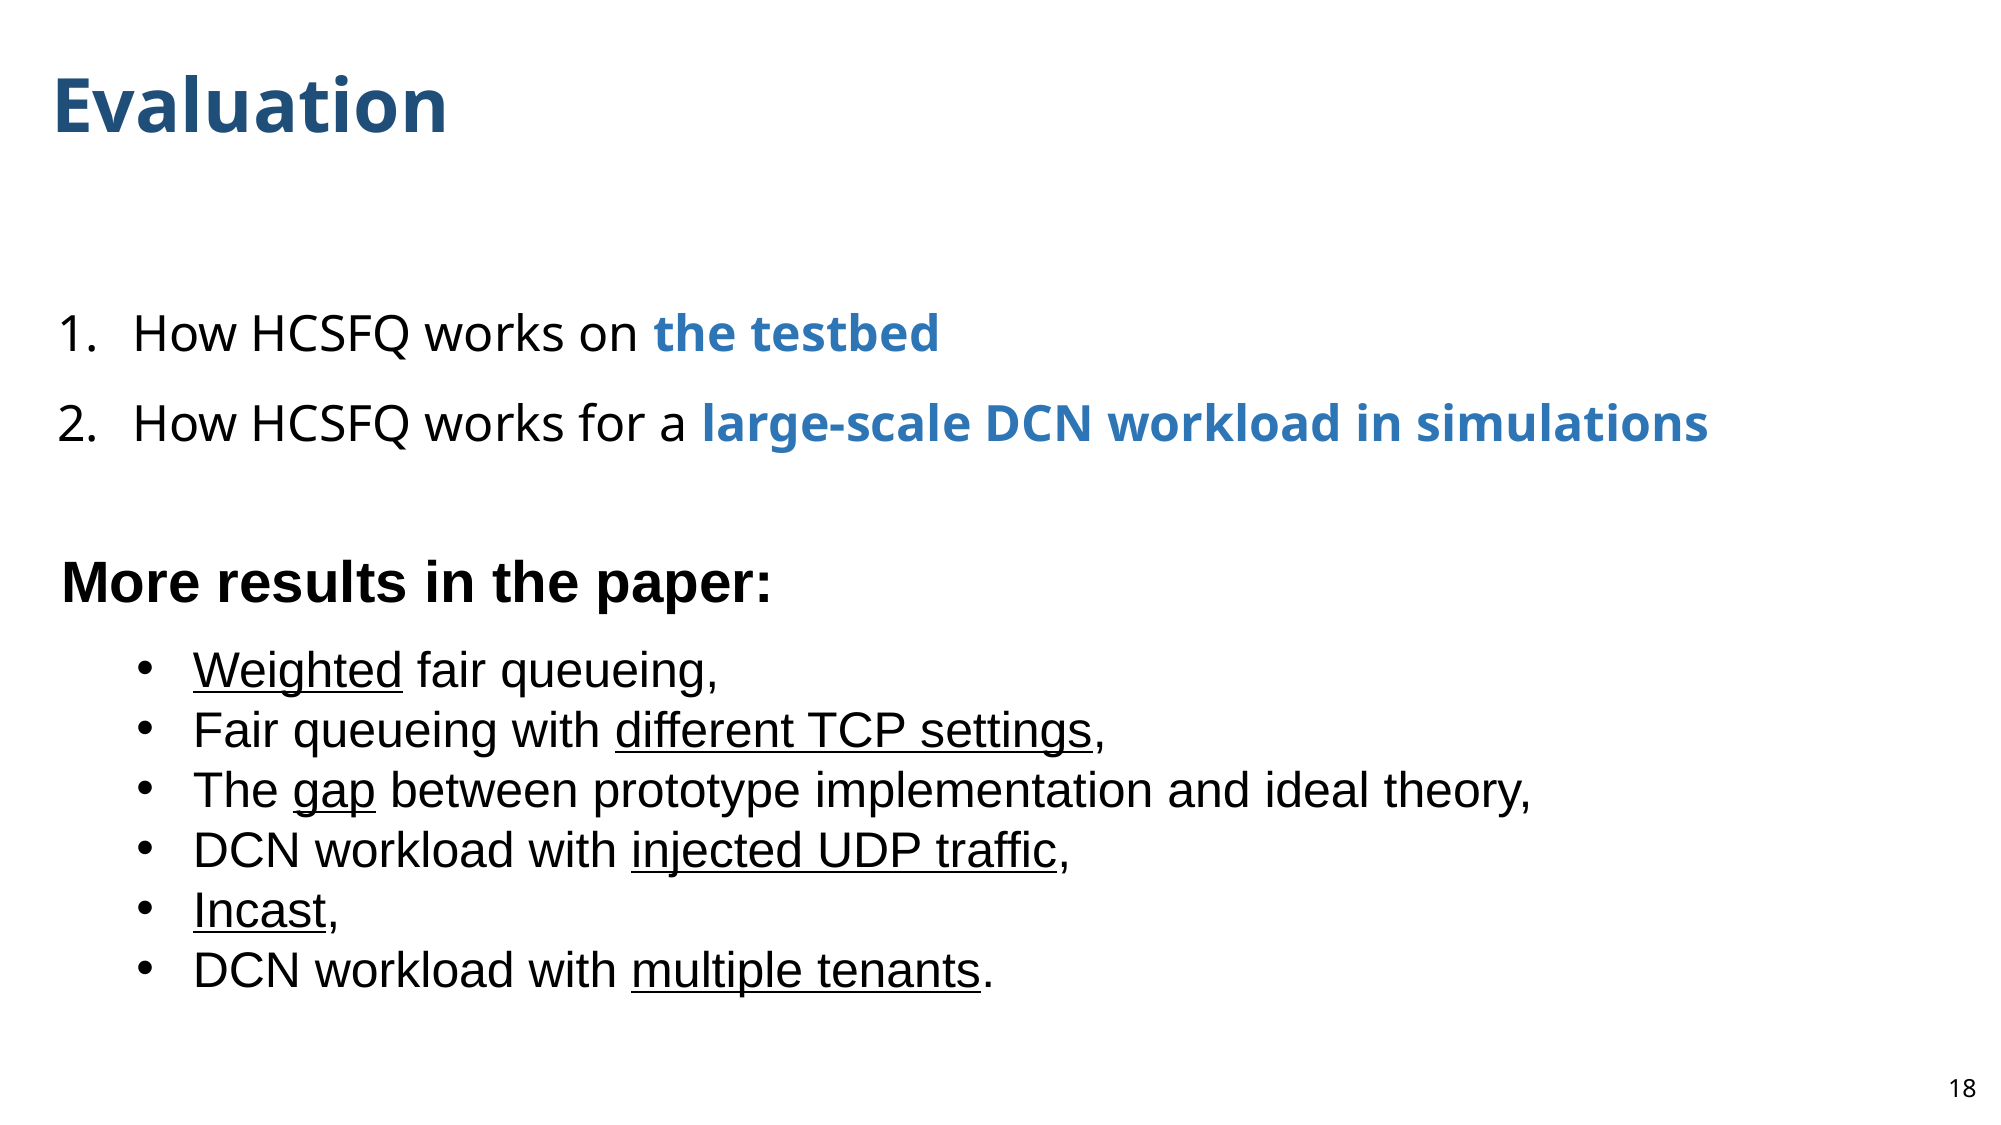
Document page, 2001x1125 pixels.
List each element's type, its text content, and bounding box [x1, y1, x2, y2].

slide_number 17 [1541, 1059, 1992, 1120]
text_box Evaluation [35, 0, 1878, 218]
text_box How HCSFQ works on the testbed How HCSFQ works for a large-scale DCN workload in simulations [42, 205, 1958, 518]
text_box Weighted fair queueing, Fair queueing with different TCP settings, The gap between prototype implementation and ideal theory, DCN workload with injected UDP traffic, Incast, DCN workload with multiple tenants. [46, 630, 1787, 1005]
text_box More results in the paper: [46, 536, 1787, 622]
